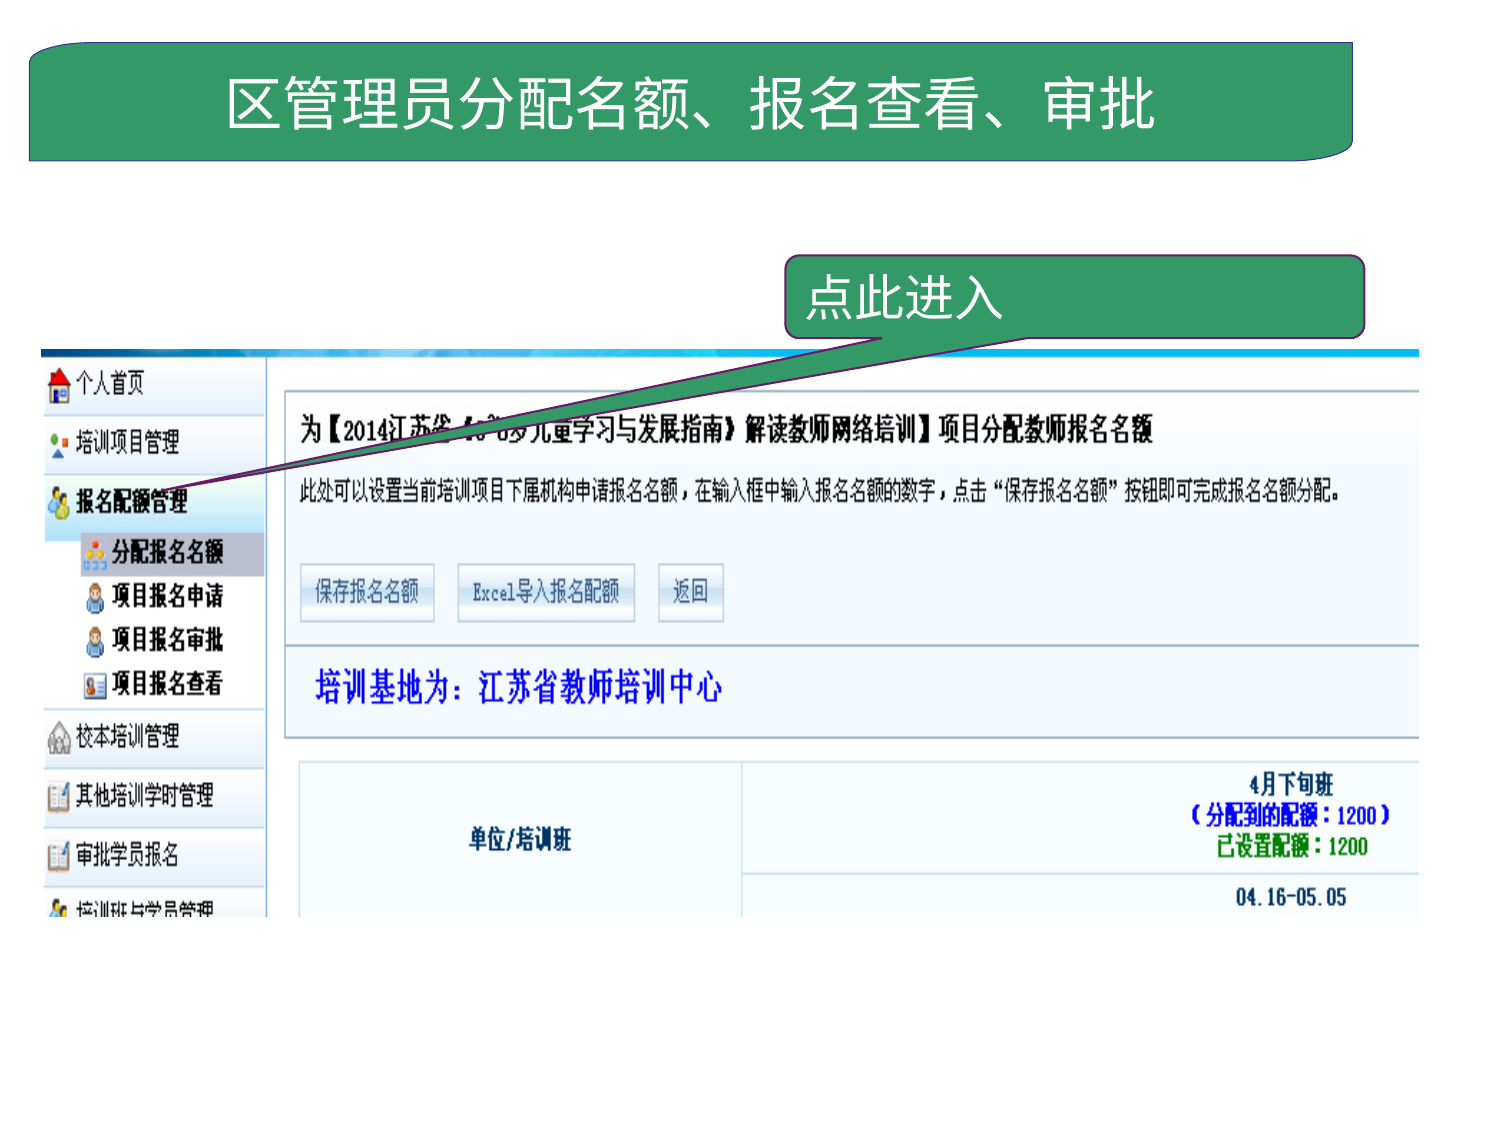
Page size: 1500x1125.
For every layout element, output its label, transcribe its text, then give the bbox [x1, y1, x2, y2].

text_box 点此进入 [785, 255, 1365, 348]
picture [40, 349, 1419, 918]
text_box 区管理员分配名额、报名查看、审批 [29, 42, 1353, 161]
